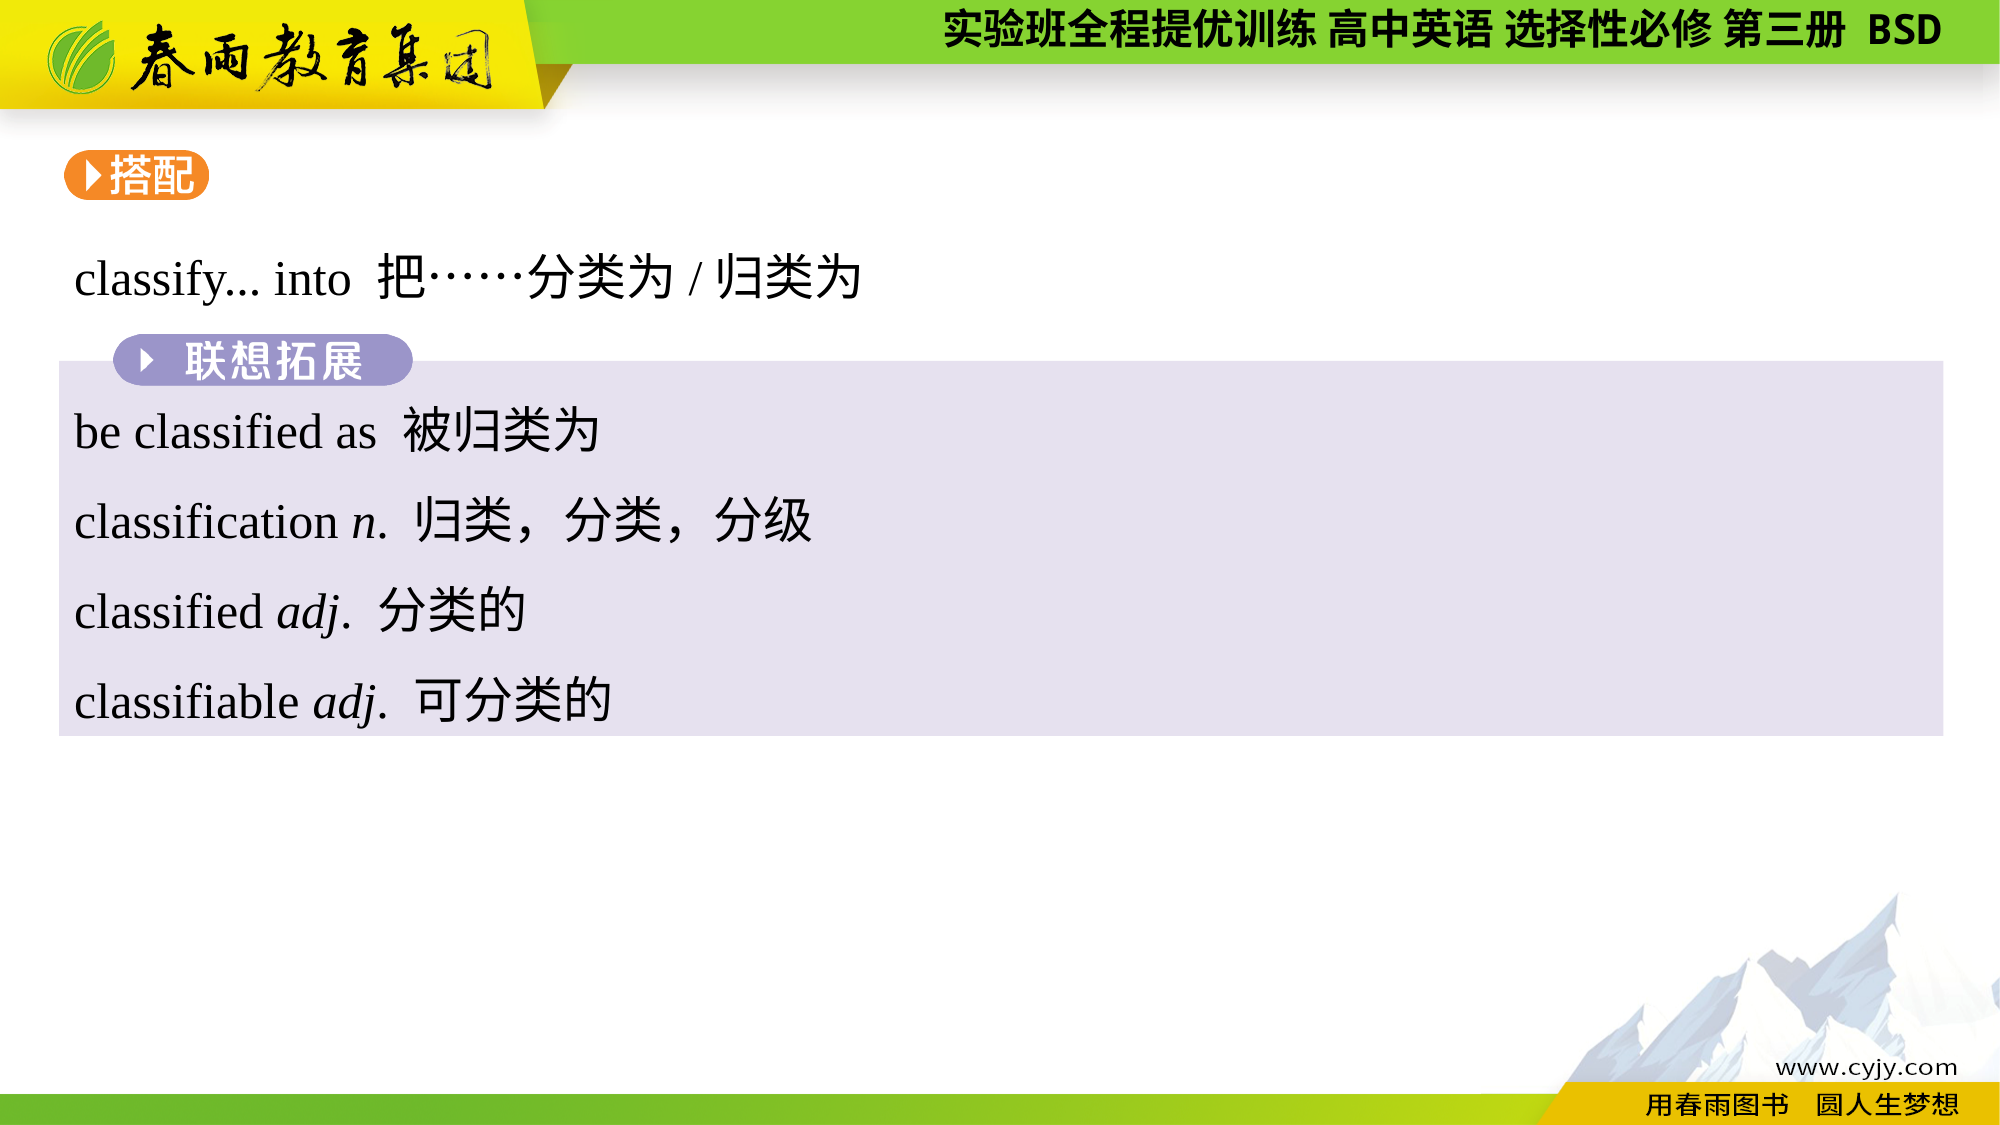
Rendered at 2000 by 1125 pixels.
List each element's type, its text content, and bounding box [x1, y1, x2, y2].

list classify... into 把……分类为/归类为 [59, 208, 1944, 304]
picture [0, 0, 2000, 1125]
text_box be classified as 被归类为 classification n. 归类，分类，分级 classified adj. 分类的 classifiable adj. 可分类的 [59, 360, 1944, 736]
